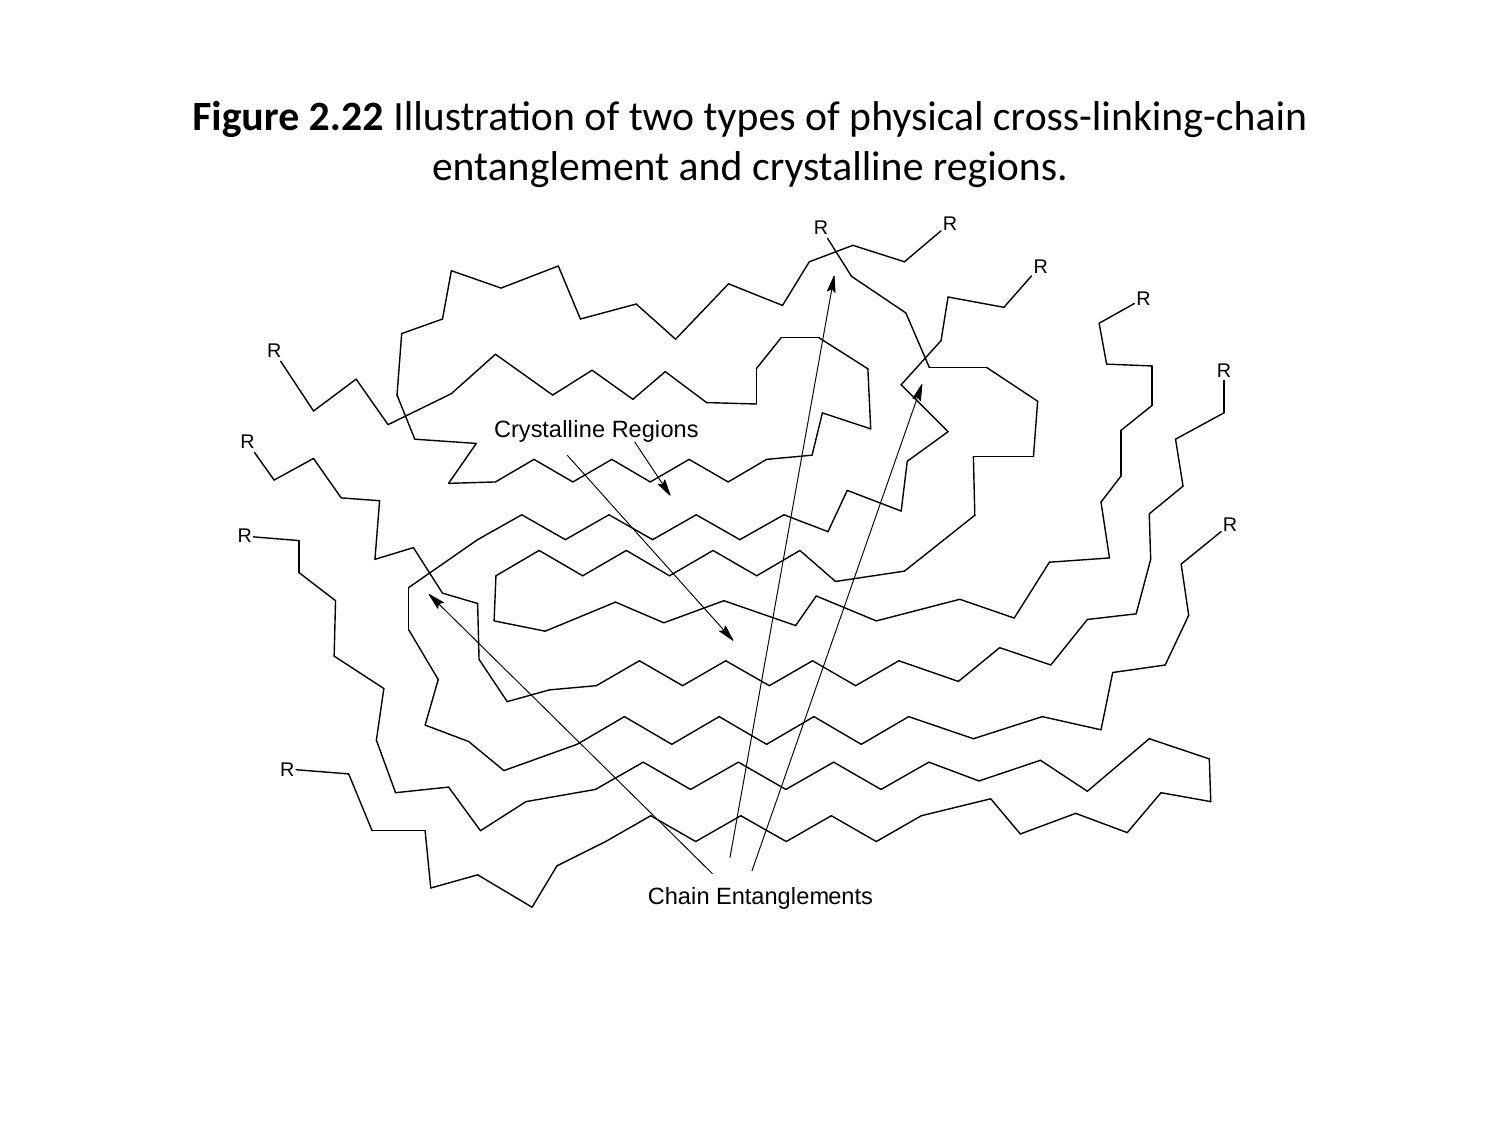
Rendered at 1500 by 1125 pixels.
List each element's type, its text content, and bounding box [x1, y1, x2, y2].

title Figure 2.22 Illustration of two types of physical cross-linking-chain entanglement and crystalline regions. [75, 45, 1425, 233]
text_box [237, 212, 1238, 927]
